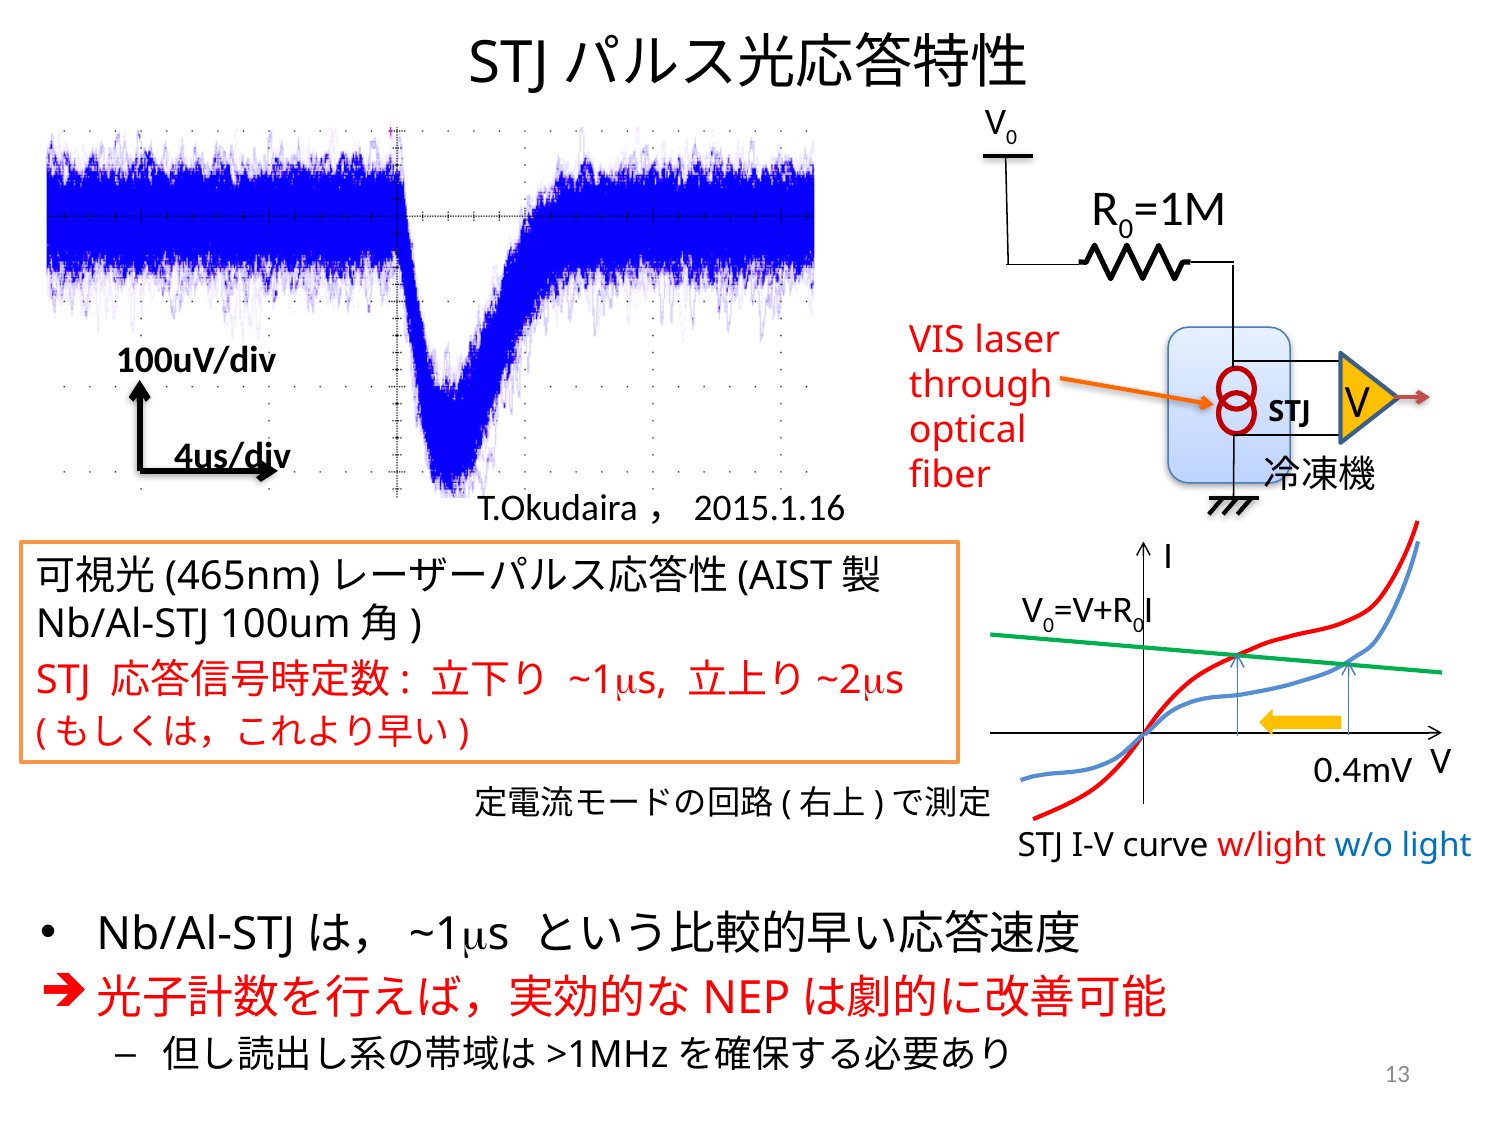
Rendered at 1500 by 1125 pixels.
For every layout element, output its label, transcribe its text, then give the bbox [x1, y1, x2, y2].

text_box 定電流モードの回路(右上)で測定 [458, 771, 985, 833]
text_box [893, 89, 1431, 515]
text_box 可視光(465nm)レーザーパルス応答性(AIST製Nb/Al-STJ 100um角) STJ 応答信号時定数: 立下り ~1s, 立上り~2s (もしくは，これより早い) [19, 540, 960, 764]
title STJパルス光応答特性 [21, 18, 1477, 100]
text_box Nb/Al-STJは，~1s という比較的早い応答速度 光子計数を行えば，実効的なNEPは劇的に改善可能 但し読出し系の帯域は>1MHzを確保する必要あり [25, 896, 1299, 1095]
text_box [46, 126, 815, 498]
slide_number 13 [1074, 1042, 1425, 1103]
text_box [990, 520, 1497, 872]
text_box T.Okudaira，2015.1.16 [462, 475, 861, 536]
